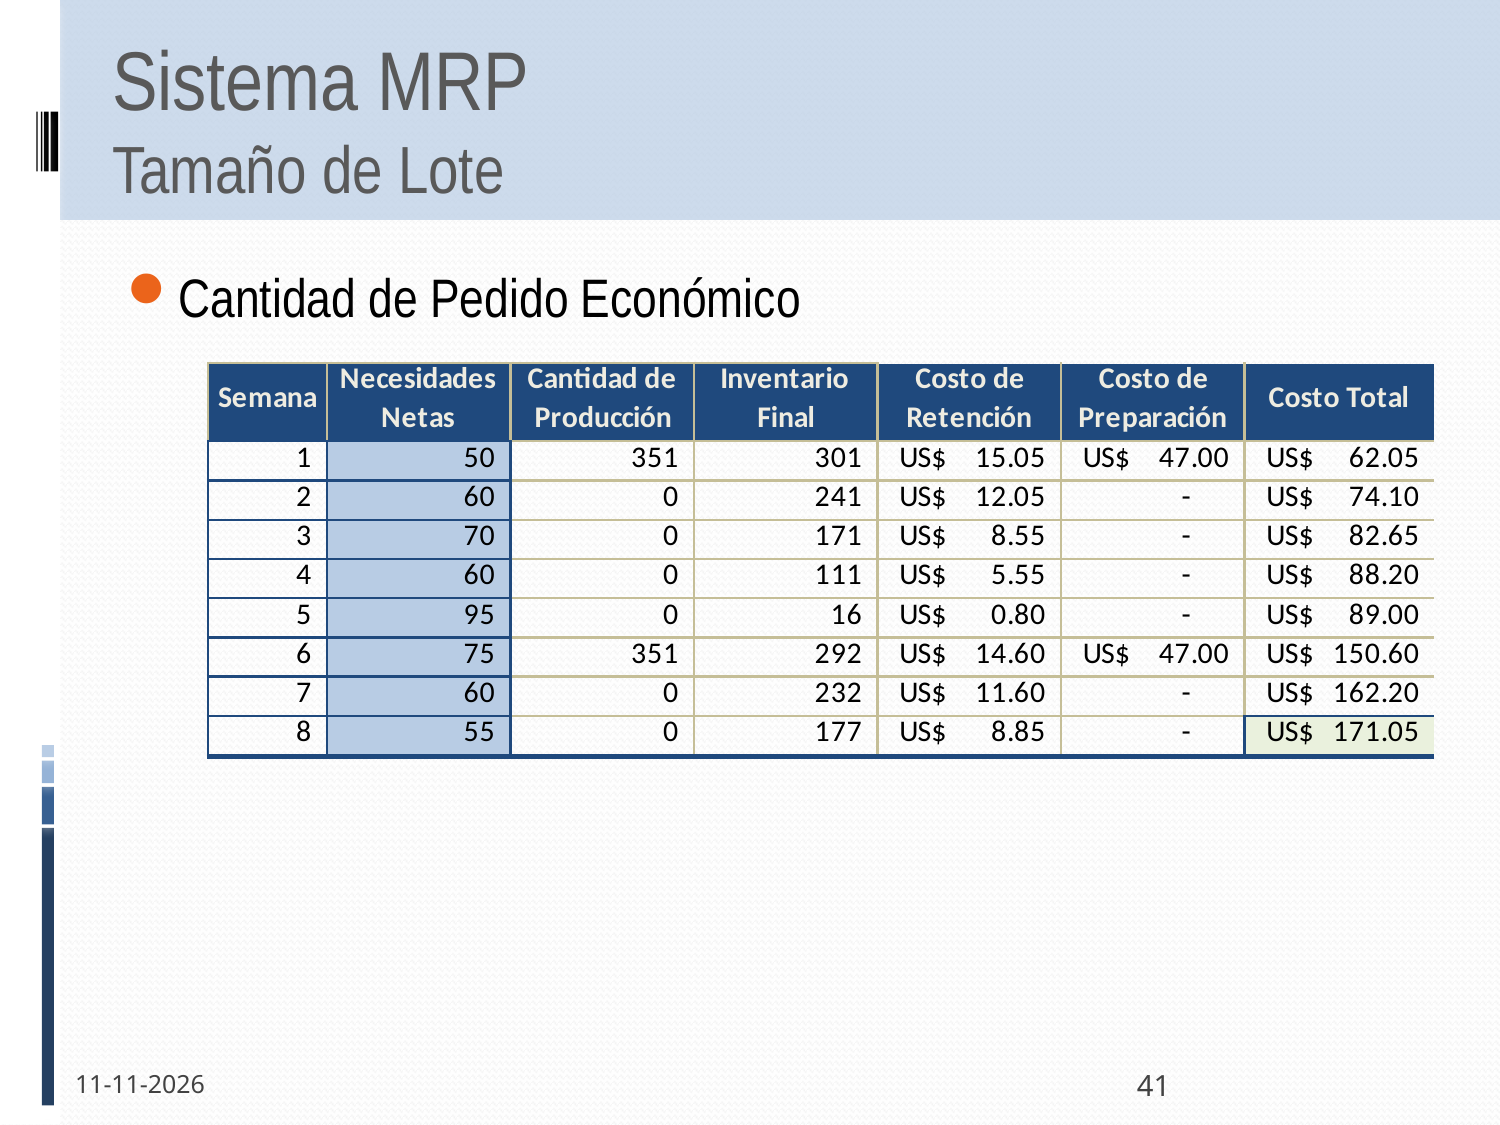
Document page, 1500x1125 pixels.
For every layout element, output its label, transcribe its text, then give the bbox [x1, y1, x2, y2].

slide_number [75, 1042, 243, 1103]
slide_number 41 [1045, 1046, 1171, 1107]
list Cantidad de Pedido Económico [111, 255, 1436, 1038]
title Sistema MRP Tamaño de Lote [111, 18, 1436, 207]
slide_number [200, 364, 1436, 810]
picture [206, 361, 1437, 799]
